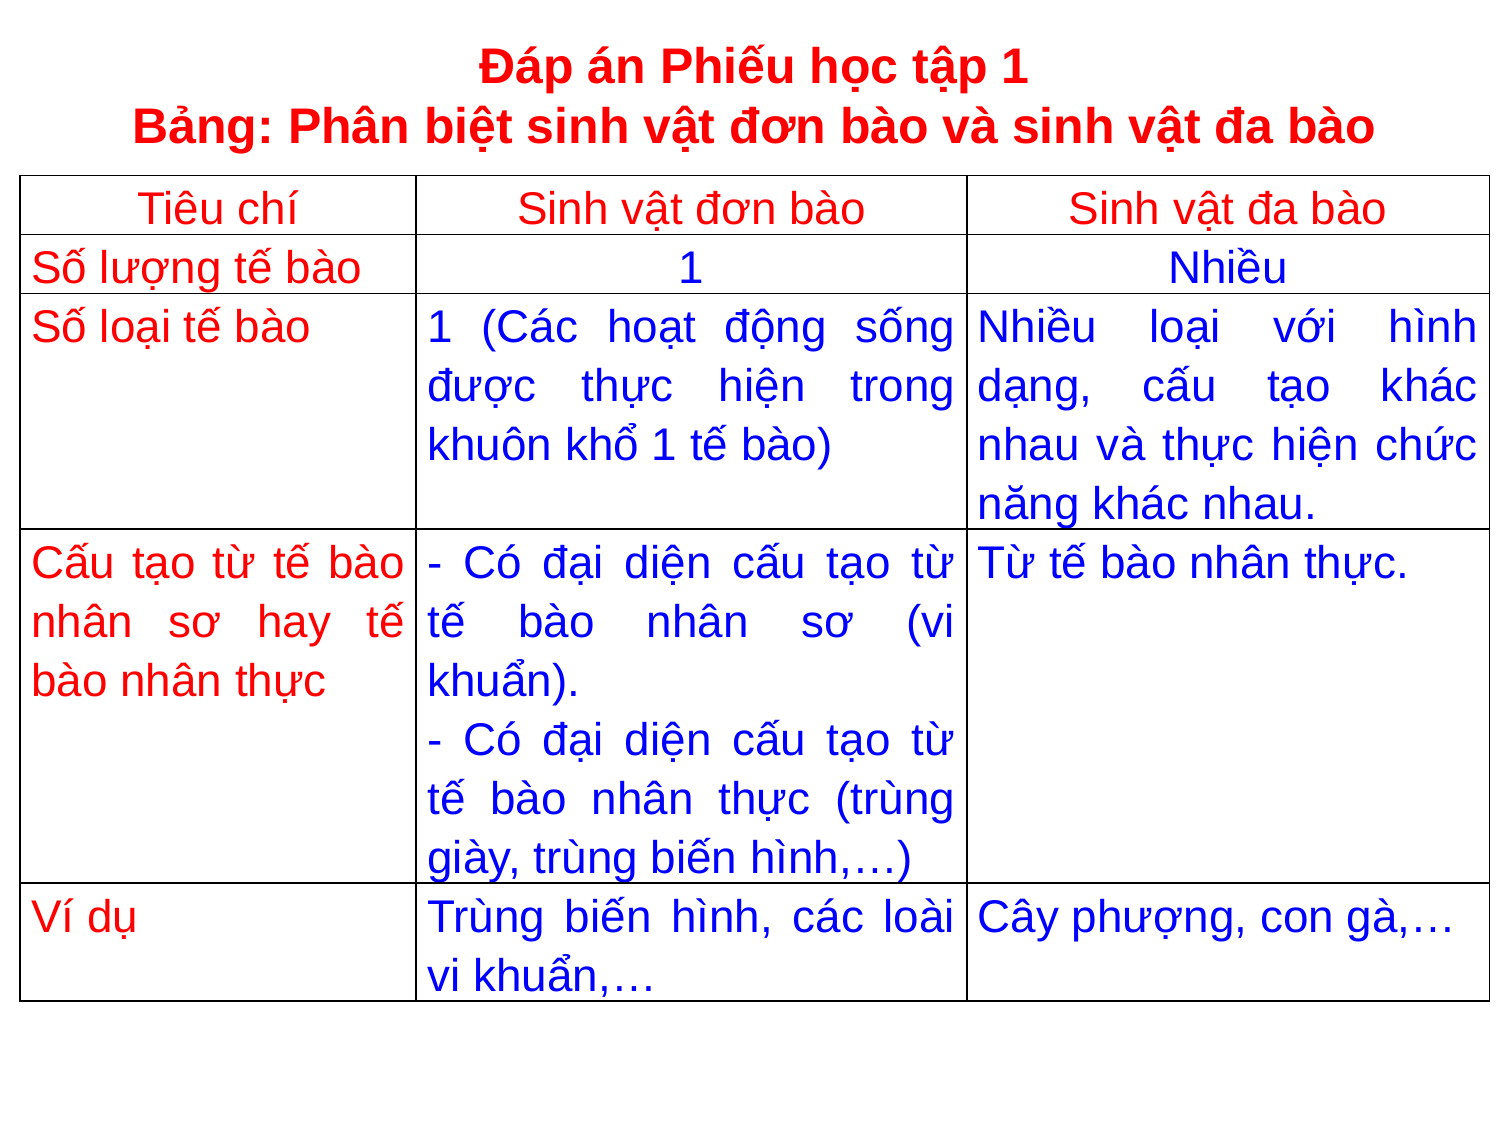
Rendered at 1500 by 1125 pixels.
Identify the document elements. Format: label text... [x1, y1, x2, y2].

table_cell Trùng biến hình, các loài vi khuẩn,… [417, 884, 966, 1000]
table_cell 1 (Các hoạt động sống được thực hiện trong khuôn khổ 1 tế bào) [417, 294, 966, 528]
table_cell Nhiều loại với hình dạng, cấu tạo khác nhau và thực hiện chức năng khác nhau. [968, 294, 1489, 528]
table_cell - Có đại diện cấu tạo từ tế bào nhân sơ (vi khuẩn). - Có đại diện cấu tạo từ tế bào nhân thực (trùng giày, trùng biến hình,…) [417, 530, 966, 882]
table_header Tiêu chí [21, 176, 415, 234]
text_box Đáp án Phiếu học tập 1 Bảng: Phân biệt sinh vật đơn bào và sinh vật đa bào [117, 25, 1392, 161]
table_cell 1 [417, 235, 966, 293]
table_header Sinh vật đa bào [968, 176, 1489, 234]
table_cell Nhiều [968, 235, 1489, 293]
table_cell Cây phượng, con gà,… [968, 884, 1489, 1000]
table_cell Cấu tạo từ tế bào nhân sơ hay tế bào nhân thực [21, 530, 415, 882]
table_cell Từ tế bào nhân thực. [968, 530, 1489, 882]
table_cell Số lượng tế bào [21, 235, 415, 293]
table_header Sinh vật đơn bào [417, 176, 966, 234]
table_cell Ví dụ [21, 884, 415, 1000]
table_cell Số loại tế bào [21, 294, 415, 528]
